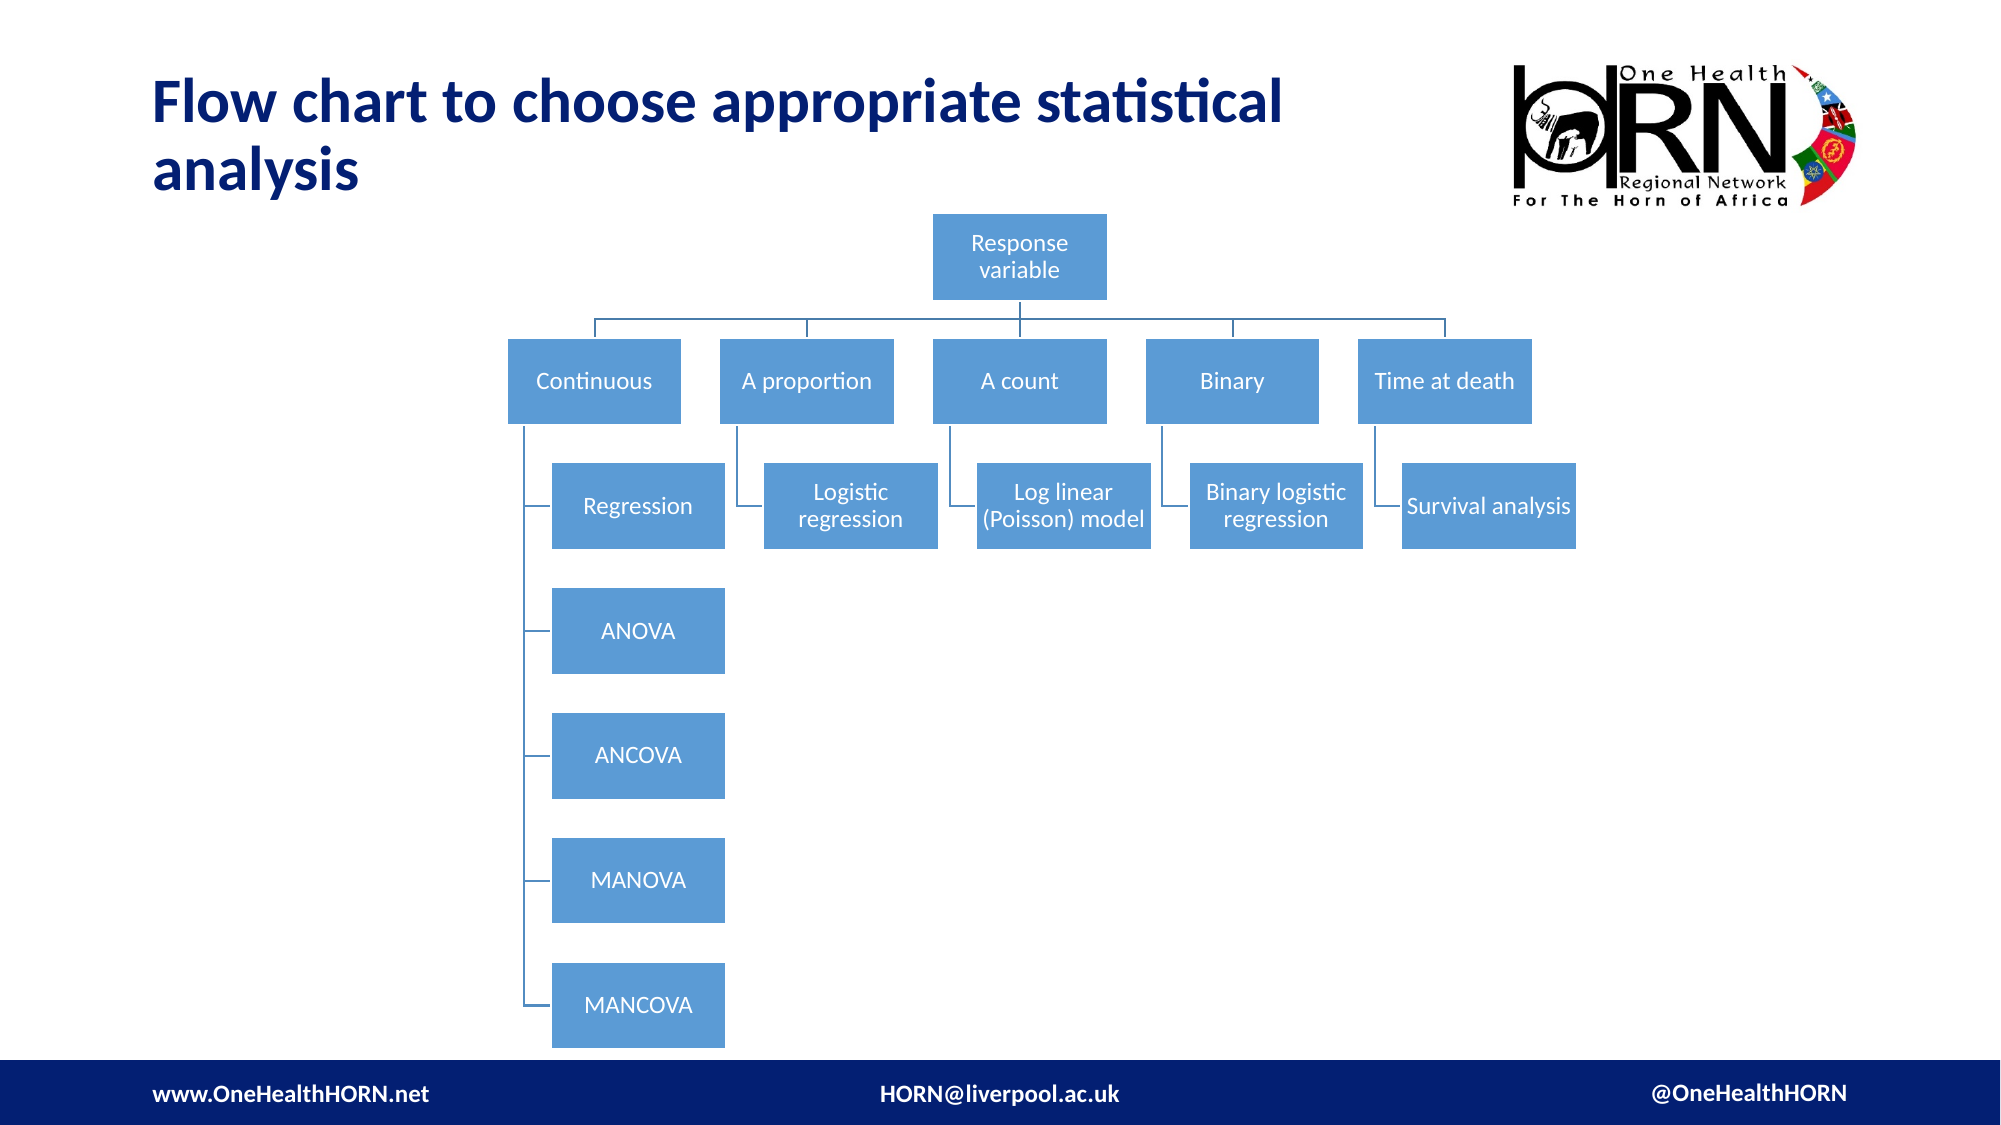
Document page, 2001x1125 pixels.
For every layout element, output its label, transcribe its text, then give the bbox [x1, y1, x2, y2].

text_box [109, 212, 1974, 1050]
picture [1507, 59, 1863, 212]
title Flow chart to choose appropriate statistical analysis [137, 59, 1471, 212]
